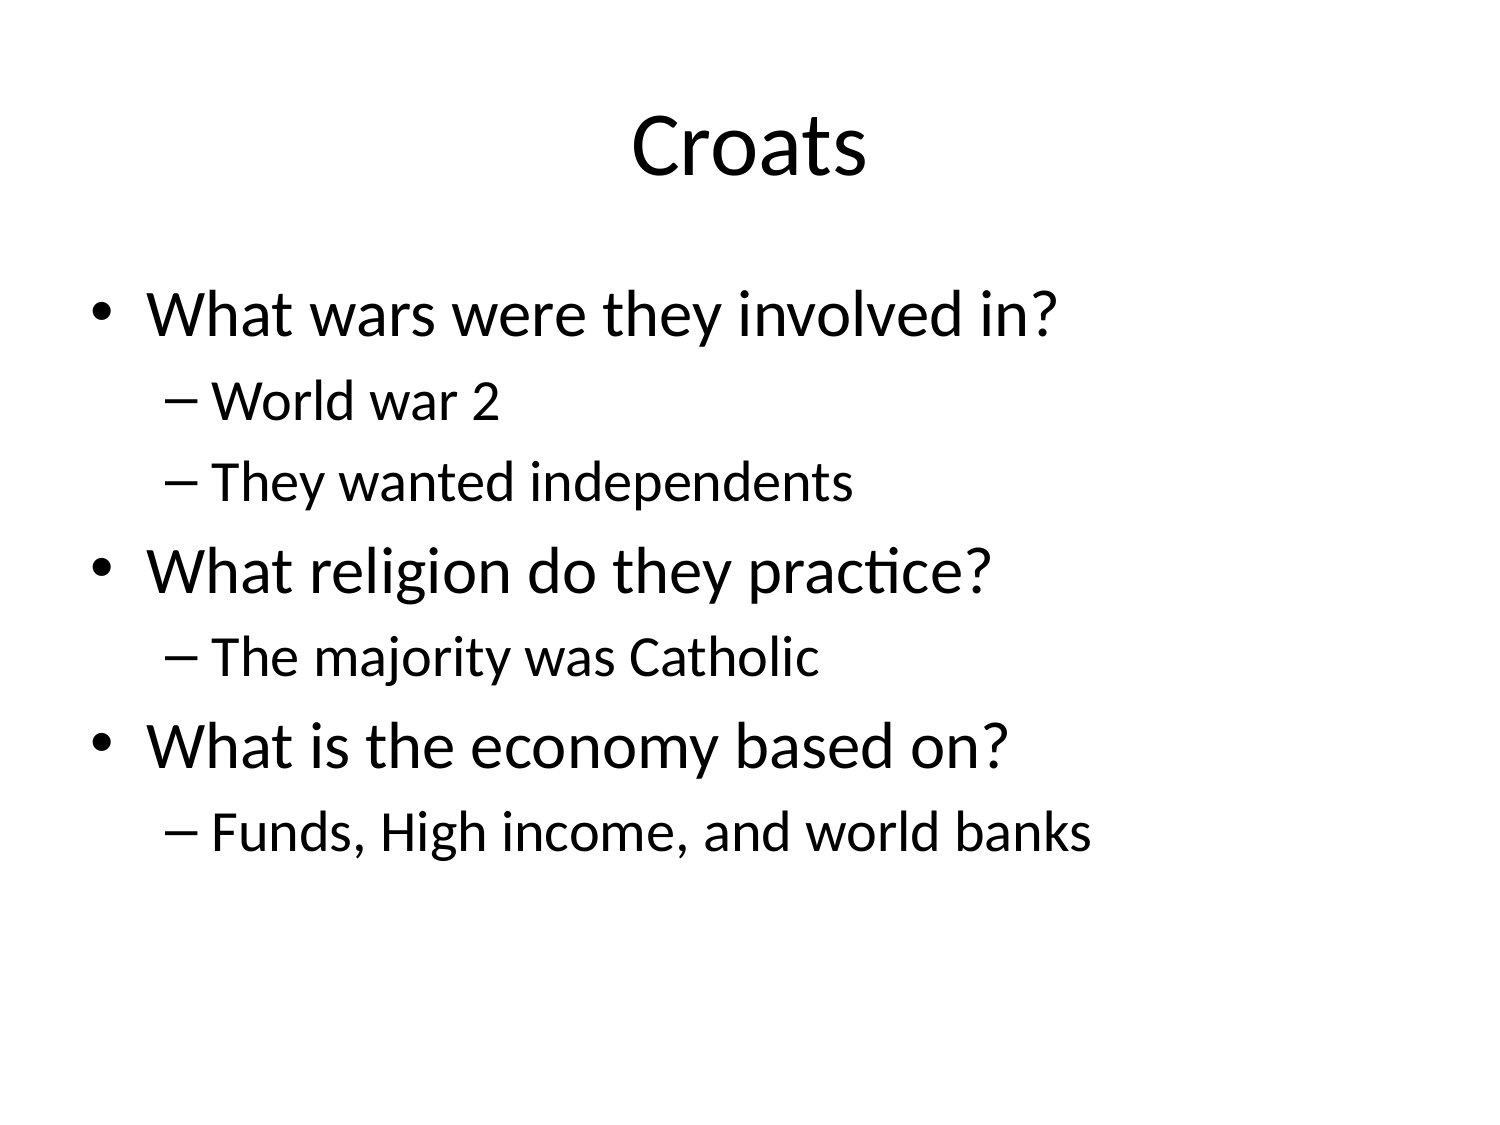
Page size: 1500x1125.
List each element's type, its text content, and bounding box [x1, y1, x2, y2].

title Croats [75, 45, 1425, 233]
list What wars were they involved in? World war 2 They wanted independents What religion do they practice? The majority was Catholic What is the economy based on? Funds, High income, and world banks [75, 262, 1425, 1005]
